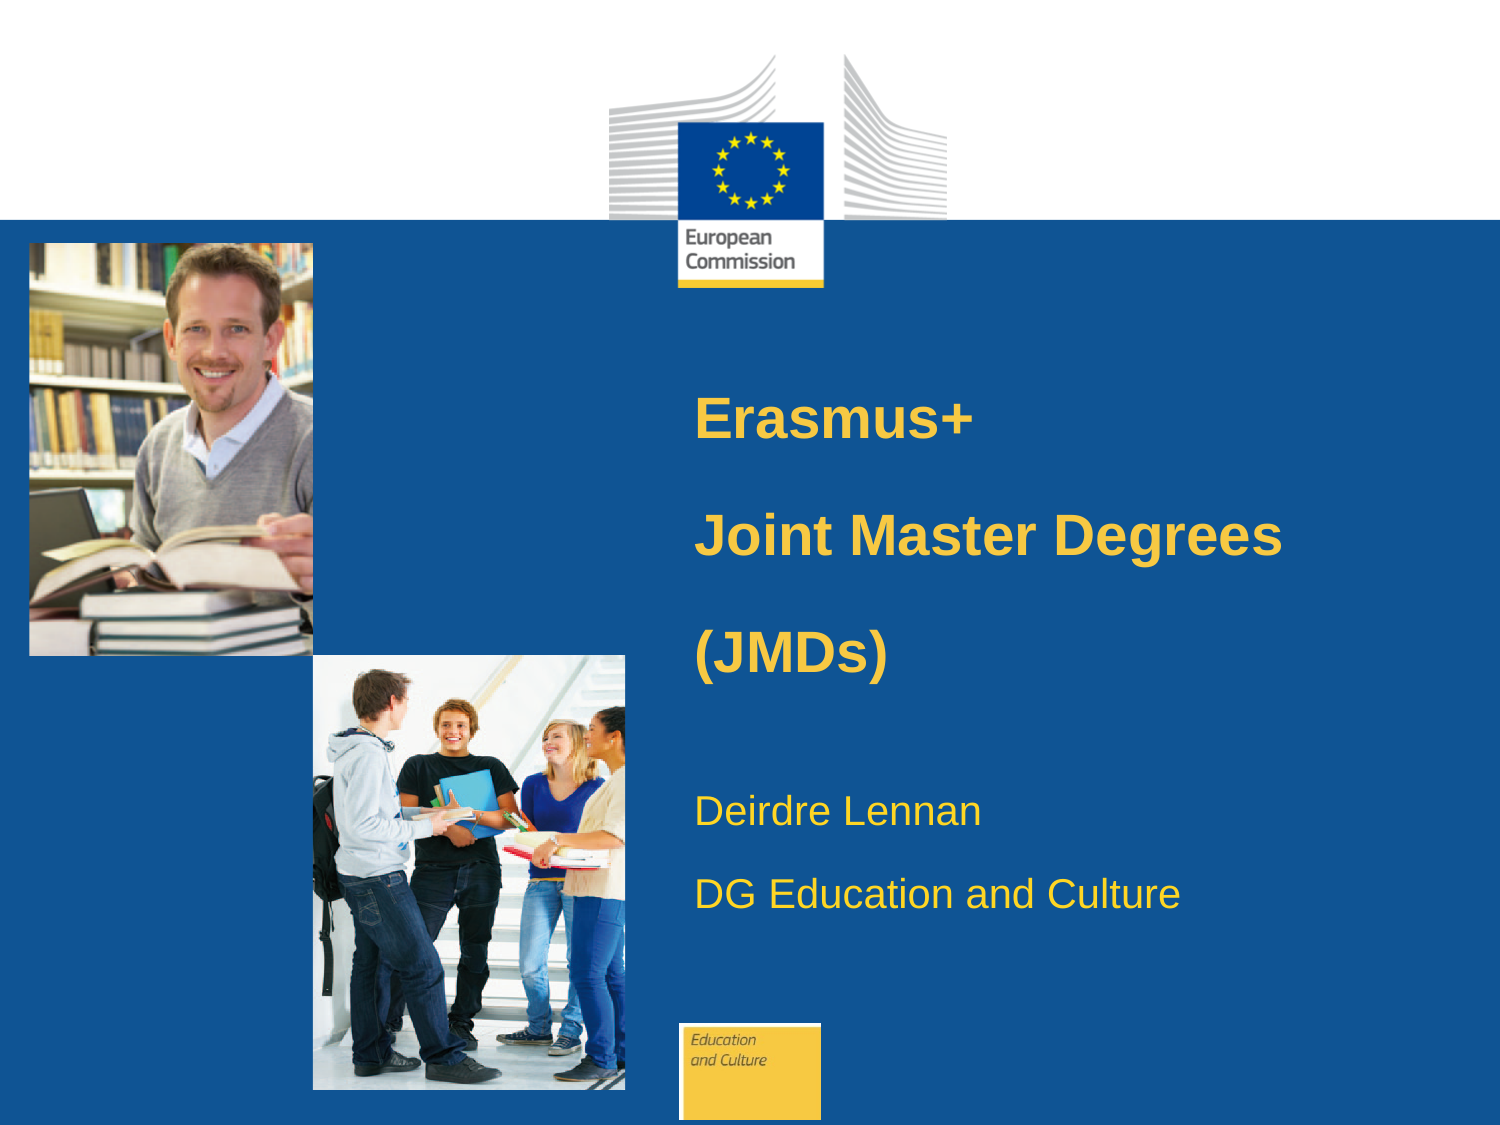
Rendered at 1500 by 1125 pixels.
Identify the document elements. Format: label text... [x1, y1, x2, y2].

subtitle Erasmus+ Joint Master Degrees (JMDs) Deirdre Lennan DG Education and Culture [679, 338, 1483, 953]
picture [29, 243, 626, 1090]
picture [609, 54, 947, 288]
picture [679, 1023, 821, 1120]
